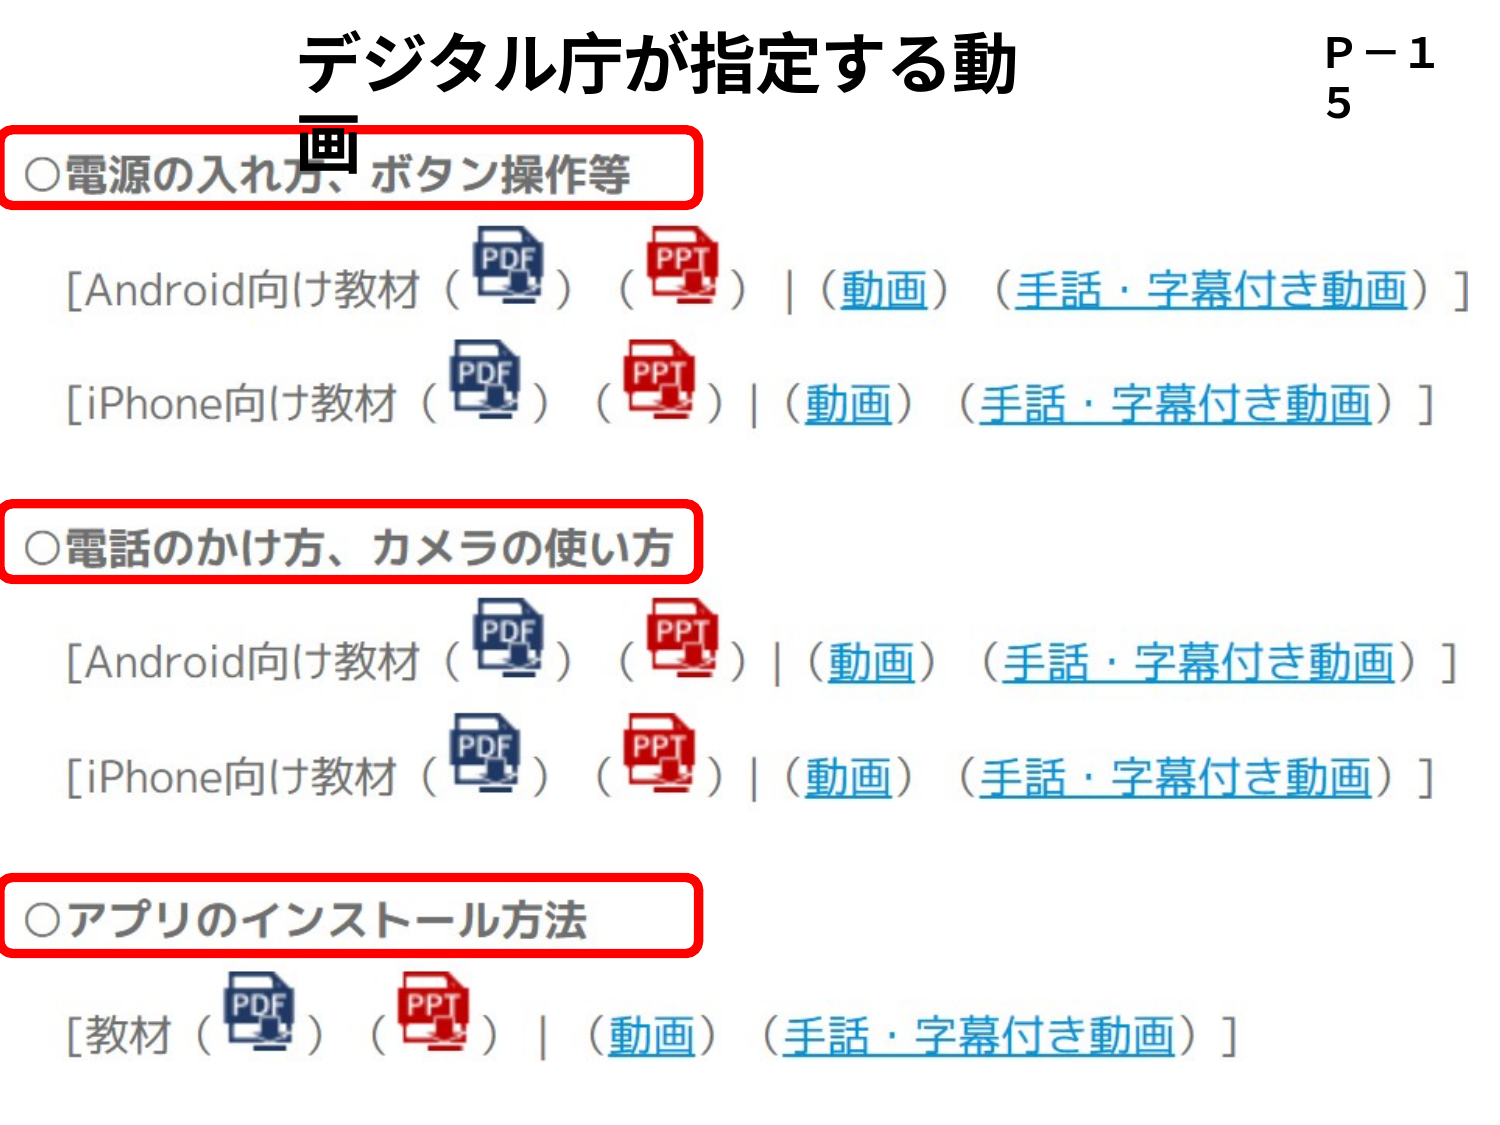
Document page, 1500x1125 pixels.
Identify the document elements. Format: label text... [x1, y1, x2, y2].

title デジタル庁が指定する動画 [293, 19, 1065, 123]
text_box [0, 124, 1468, 1063]
text_box Ｐ－１５ [1316, 24, 1451, 123]
